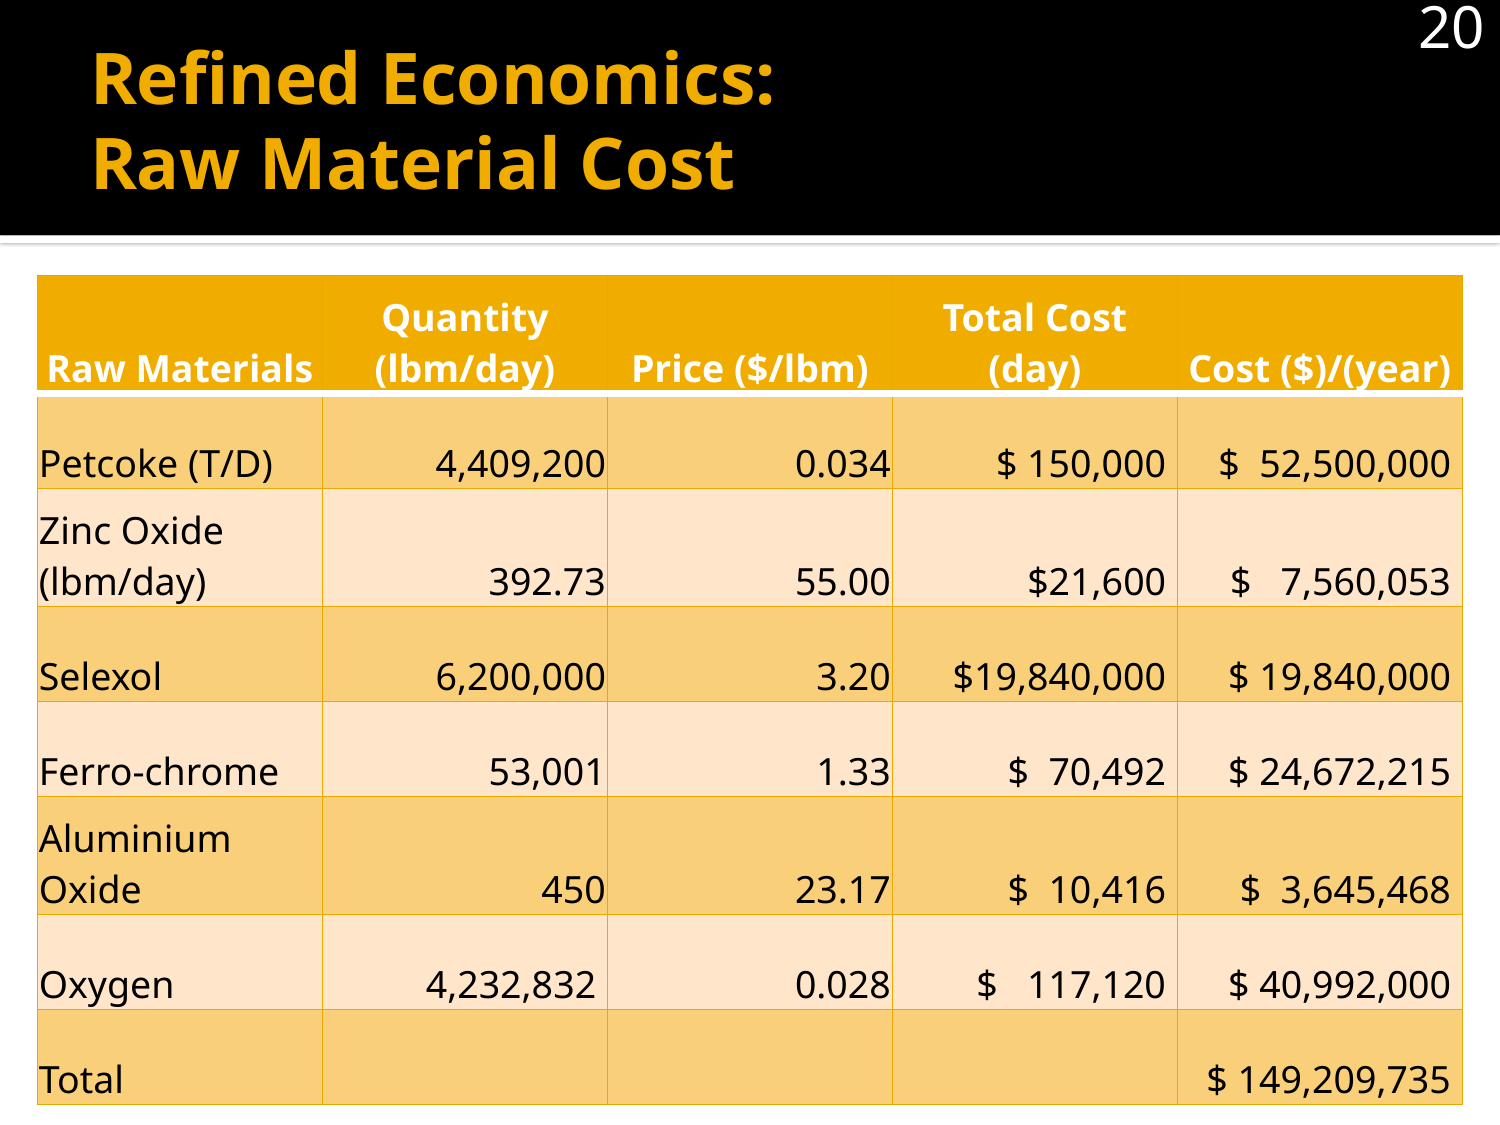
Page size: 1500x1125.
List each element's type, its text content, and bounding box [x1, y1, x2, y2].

table_cell Total [38, 1010, 322, 1104]
table_header Price ($/lbm) [608, 276, 892, 390]
table_cell 4,409,200 [323, 397, 607, 488]
table_cell Petcoke (T/D) [38, 397, 322, 488]
table_cell Oxygen [38, 915, 322, 1009]
title Refined Economics: Raw Material Cost [75, 24, 1425, 213]
table_cell $ 70,492 [893, 702, 1177, 796]
slide_number 20 [1379, 24, 1500, 70]
table_cell $ 40,992,000 [1178, 915, 1462, 1009]
table_cell 55.00 [608, 489, 892, 606]
table_cell $19,840,000 [893, 607, 1177, 701]
table_cell 6,200,000 [323, 607, 607, 701]
table_cell 0.034 [608, 397, 892, 488]
table_cell [893, 1010, 1177, 1104]
table_cell 450 [323, 797, 607, 914]
table_cell [323, 1010, 607, 1104]
table_cell 23.17 [608, 797, 892, 914]
table_cell $ 150,000 [893, 397, 1177, 488]
table_cell 53,001 [323, 702, 607, 796]
table_cell 4,232,832 [323, 915, 607, 1009]
table_cell [608, 1010, 892, 1104]
table_header Quantity (lbm/day) [323, 276, 607, 390]
table_cell $21,600 [893, 489, 1177, 606]
table_header Raw Materials [38, 276, 322, 390]
table_cell 392.73 [323, 489, 607, 606]
table_cell $ 149,209,735 [1178, 1010, 1462, 1104]
table_header Cost ($)/(year) [1178, 276, 1462, 390]
table_cell 3.20 [608, 607, 892, 701]
table_header Total Cost (day) [893, 276, 1177, 390]
table_cell $ 19,840,000 [1178, 607, 1462, 701]
table_cell $ 52,500,000 [1178, 397, 1462, 488]
table_cell Ferro-chrome [38, 702, 322, 796]
table_cell 1.33 [608, 702, 892, 796]
table_cell $ 117,120 [893, 915, 1177, 1009]
table_cell $ 10,416 [893, 797, 1177, 914]
table_cell $ 3,645,468 [1178, 797, 1462, 914]
table_cell Aluminium Oxide [38, 797, 322, 914]
table_cell $ 7,560,053 [1178, 489, 1462, 606]
table_cell Selexol [38, 607, 322, 701]
table_cell Zinc Oxide (lbm/day) [38, 489, 322, 606]
table_cell 0.028 [608, 915, 892, 1009]
table_cell $ 24,672,215 [1178, 702, 1462, 796]
